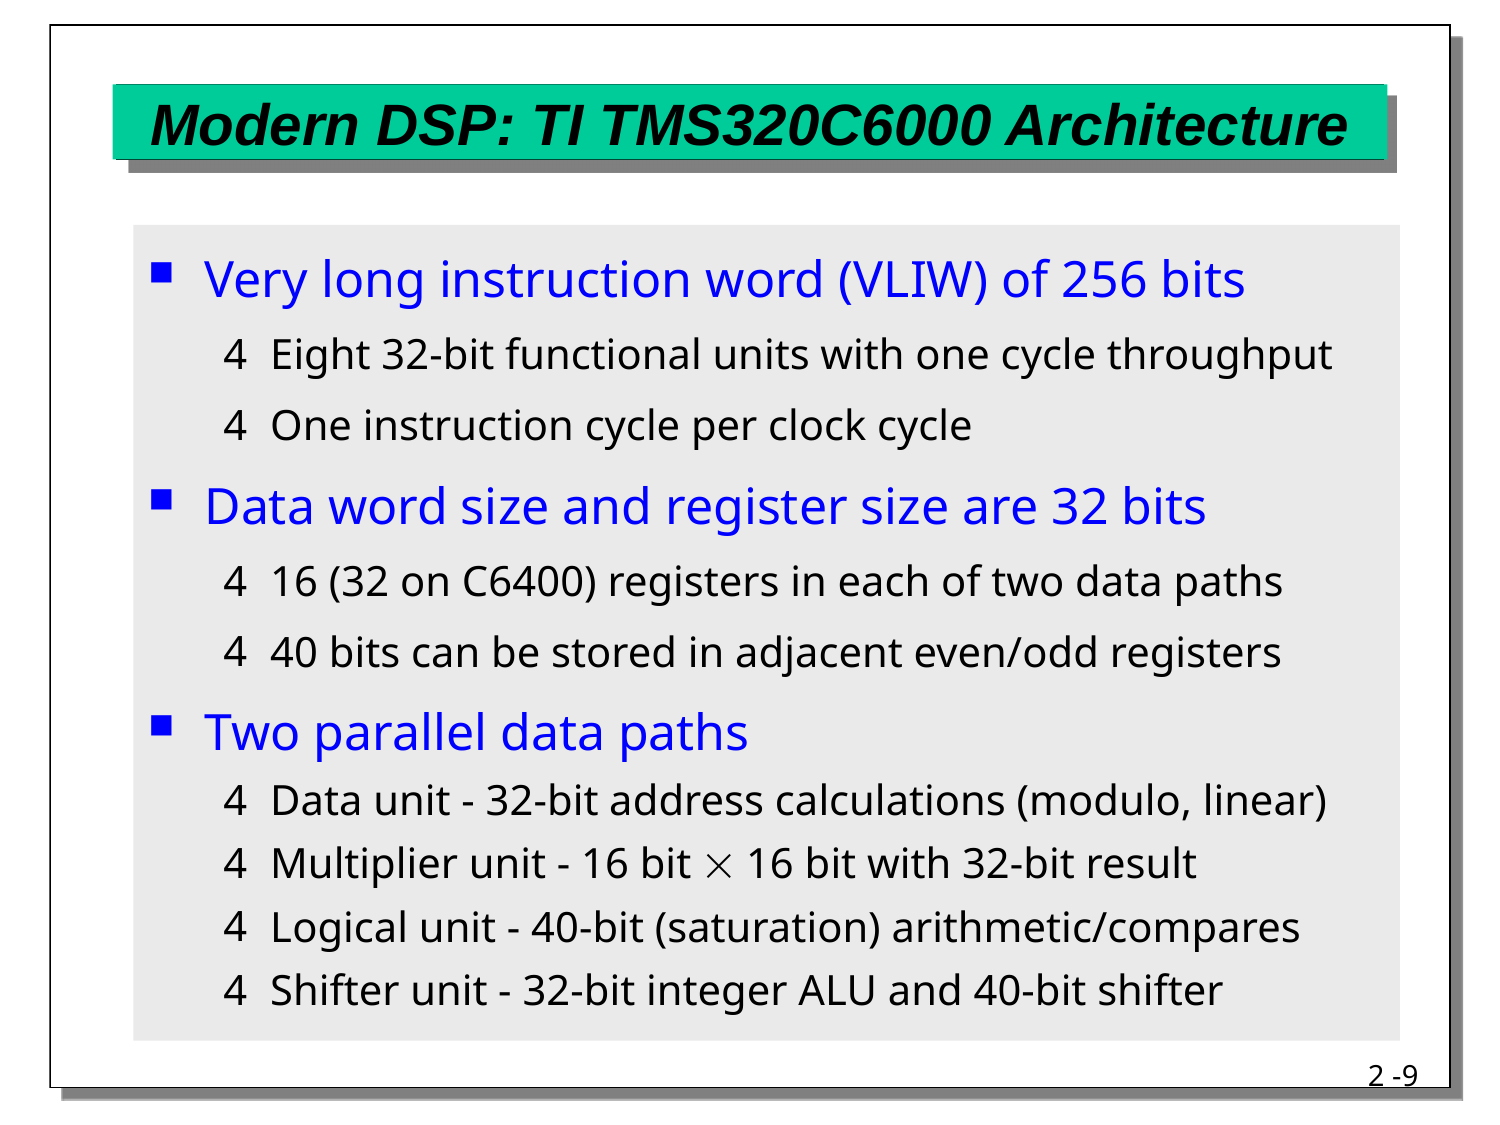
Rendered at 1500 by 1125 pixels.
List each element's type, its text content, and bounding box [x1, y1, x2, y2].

list Very long instruction word (VLIW) of 256 bits Eight 32-bit functional units with one cycle throughput One instruction cycle per clock cycle Data word size and register size are 32 bits 16 (32 on C6400) registers in each of two data paths 40 bits can be stored in adjacent even/odd registers Two parallel data paths Data unit - 32-bit address calculations (modulo, linear) Multiplier unit - 16 bit  16 bit with 32-bit result Logical unit - 40-bit (saturation) arithmetic/compares Shifter unit - 32-bit integer ALU and 40-bit shifter [133, 224, 1401, 1041]
title Modern DSP: TI TMS320C6000 Architecture [112, 84, 1388, 160]
